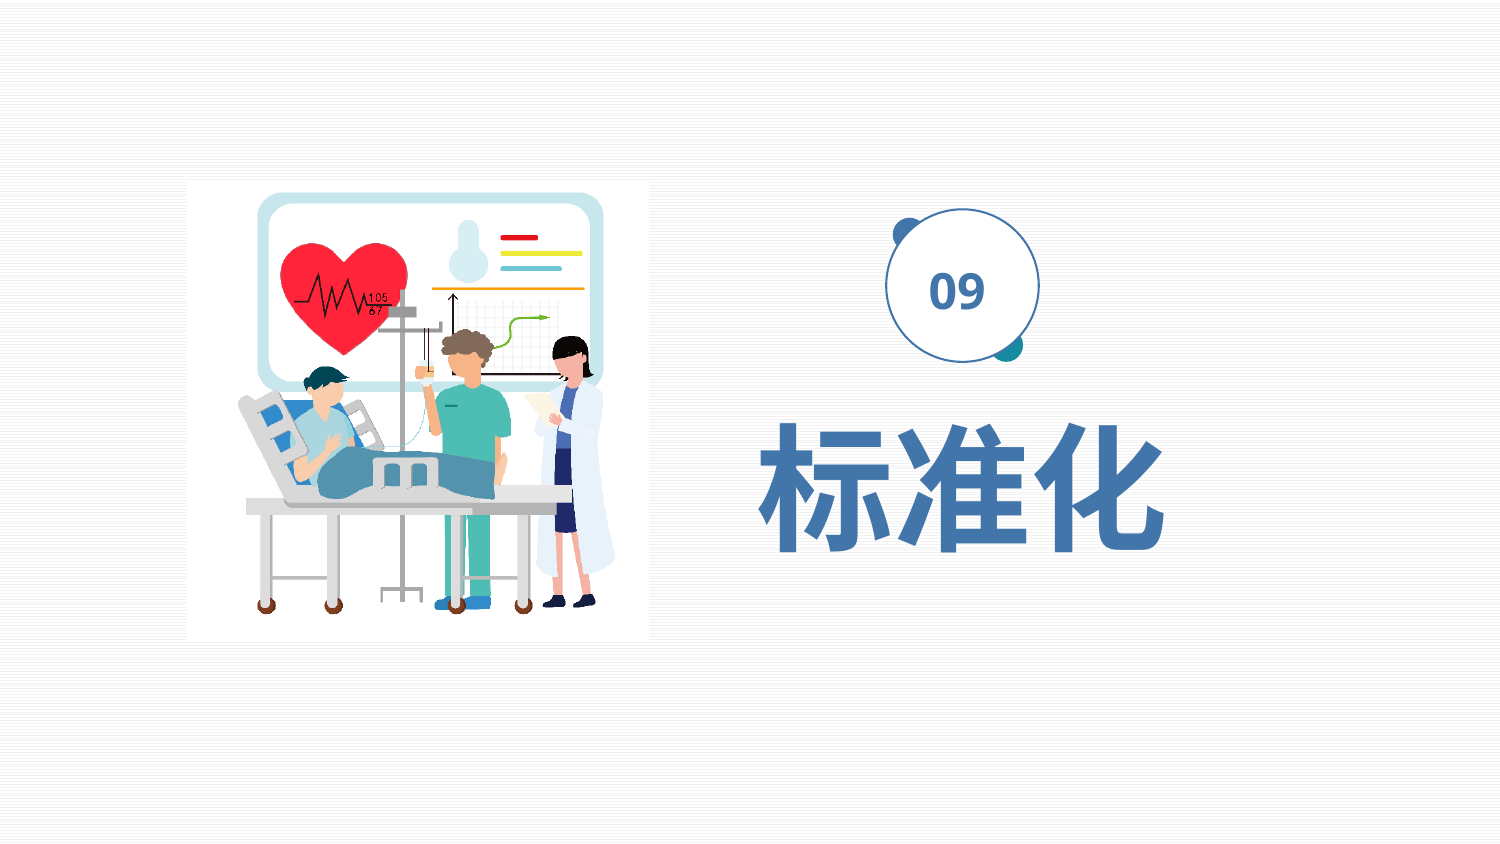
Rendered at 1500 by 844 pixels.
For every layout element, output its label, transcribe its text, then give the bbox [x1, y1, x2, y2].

text_box 标准化 [741, 395, 1184, 576]
picture [186, 180, 649, 642]
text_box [886, 209, 1039, 362]
